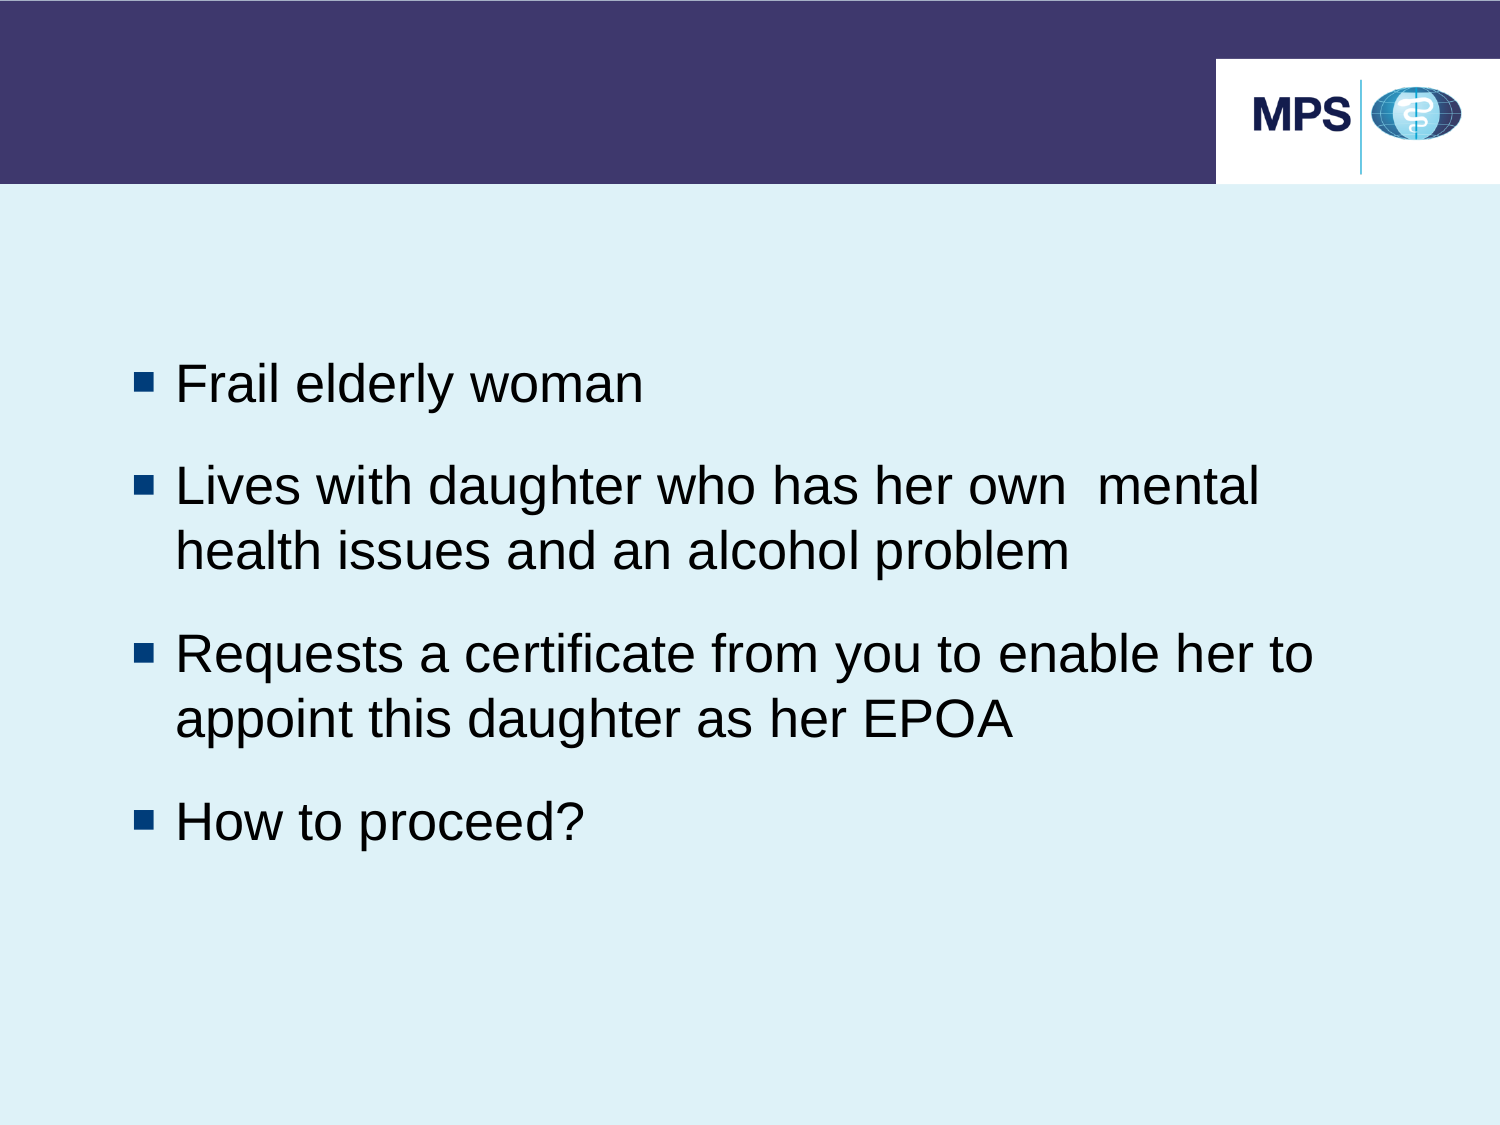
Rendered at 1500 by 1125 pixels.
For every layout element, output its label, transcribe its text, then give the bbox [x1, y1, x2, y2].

picture [1221, 64, 1494, 196]
list Frail elderly woman Lives with daughter who has her own mental health issues and an alcohol problem Requests a certificate from you to enable her to appoint this daughter as her EPOA How to proceed? [116, 208, 1393, 1094]
